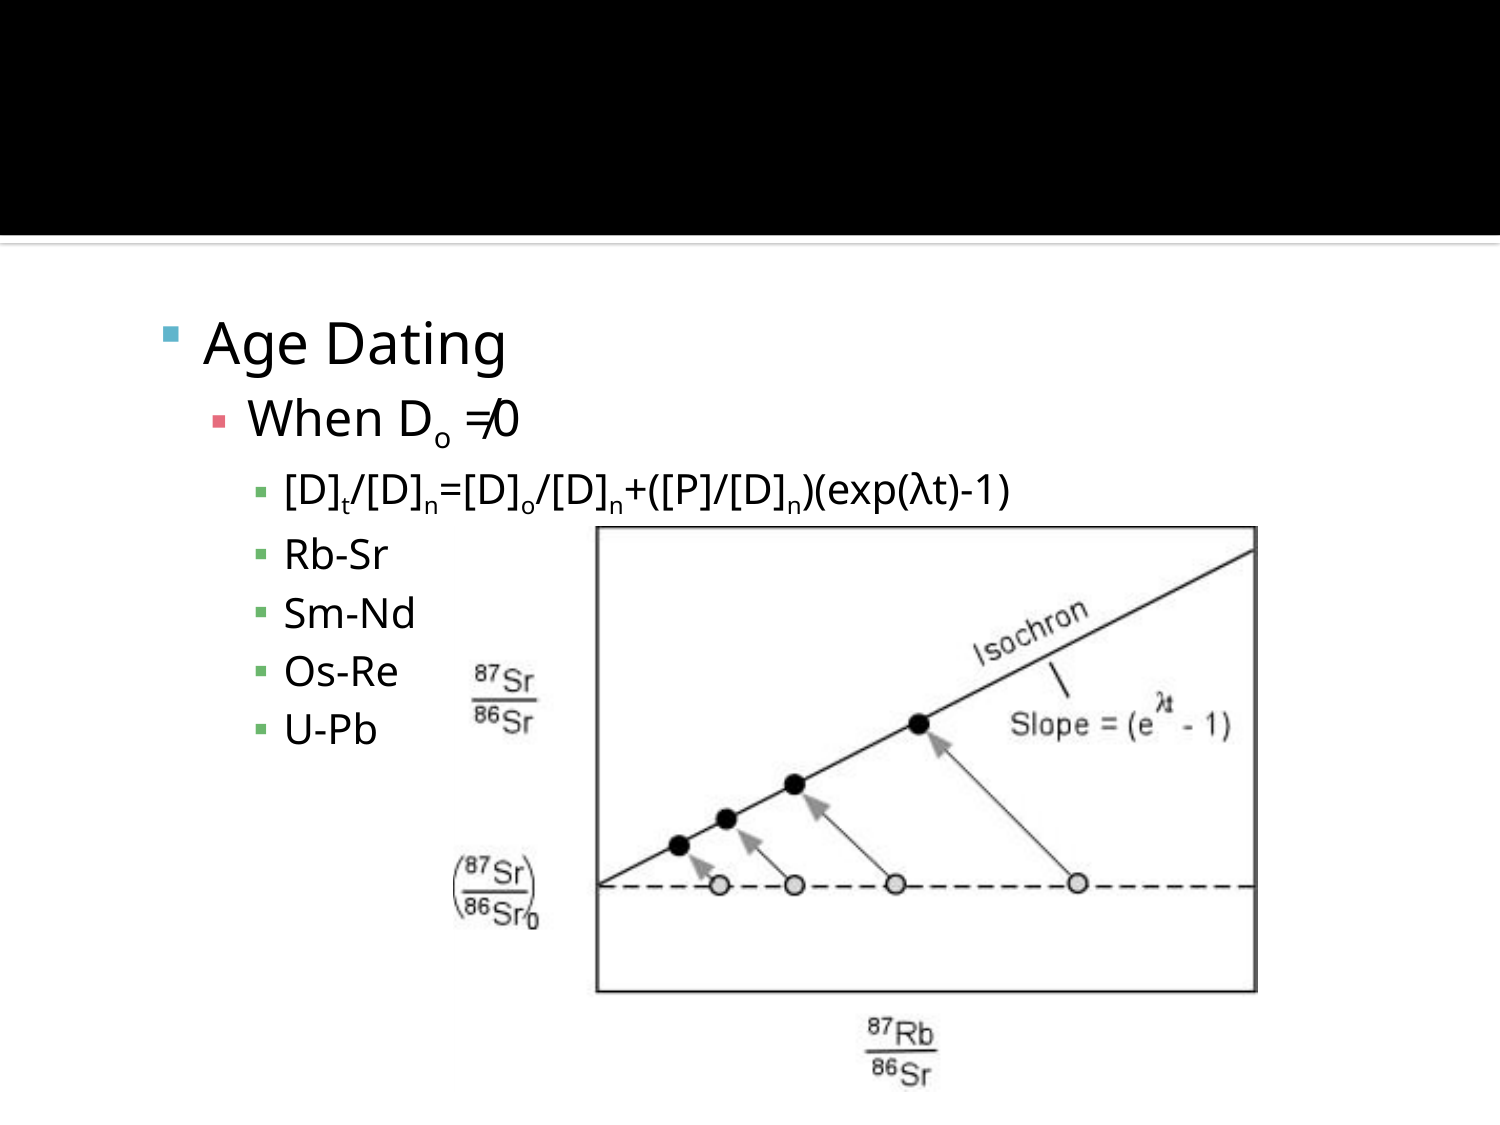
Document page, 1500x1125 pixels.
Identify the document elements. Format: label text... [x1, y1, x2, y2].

list Age Dating When Do ≠0 [D]t/[D]n=[D]o/[D]n+([P]/[D]n)(exp(λt)-1) Rb-Sr Sm-Nd Os-Re U-Pb [75, 291, 1471, 1050]
picture [453, 526, 1258, 1092]
